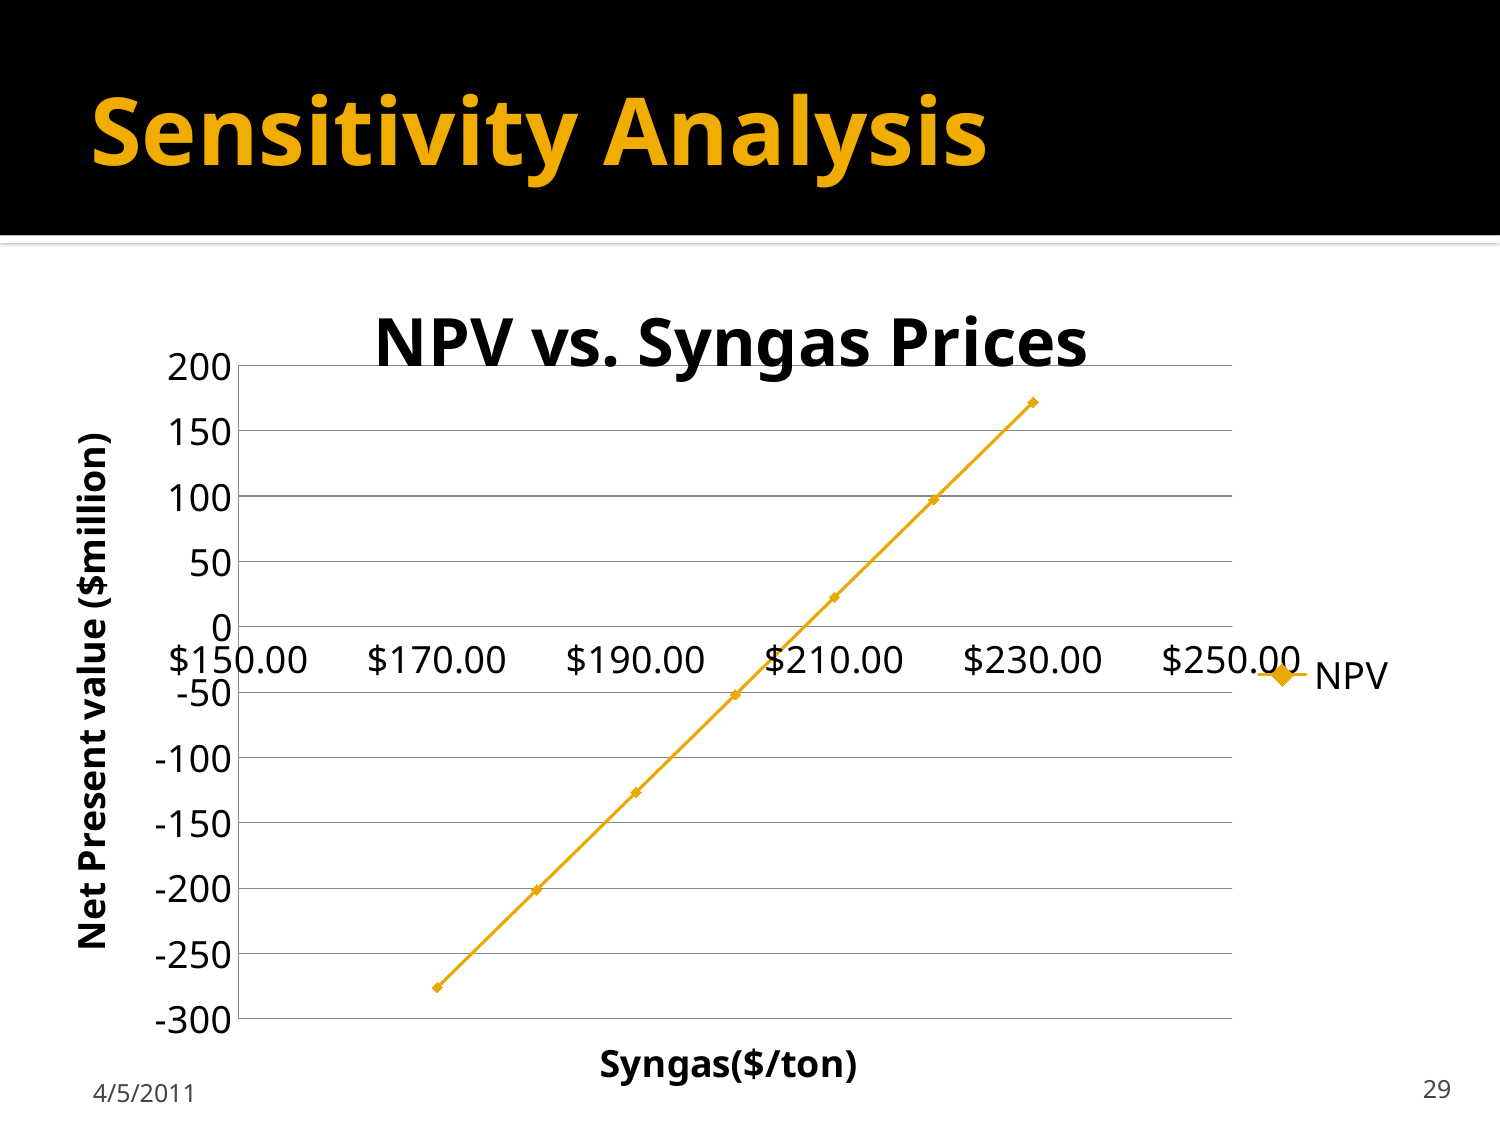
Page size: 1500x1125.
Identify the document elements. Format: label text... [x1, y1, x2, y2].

slide_number 29 [1414, 1062, 1467, 1108]
chart [49, 249, 1413, 1100]
title Sensitivity Analysis [75, 25, 1425, 231]
